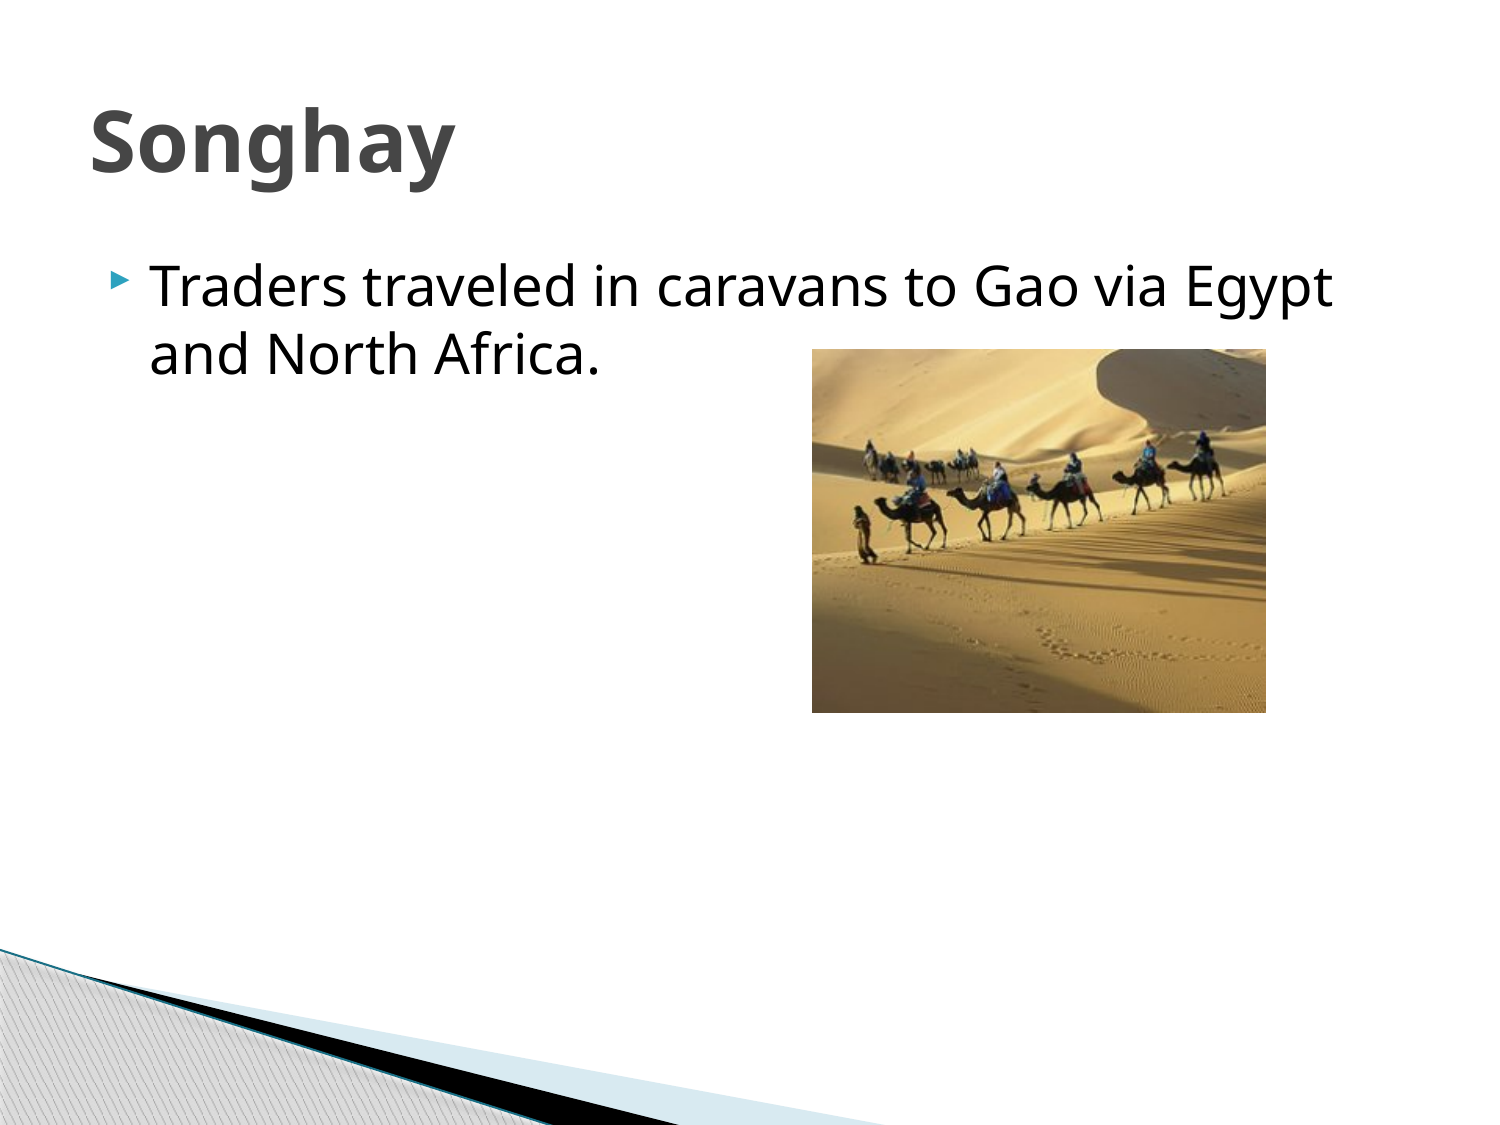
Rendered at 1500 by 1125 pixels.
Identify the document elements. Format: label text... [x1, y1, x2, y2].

picture [812, 349, 1266, 713]
list Traders traveled in caravans to Gao via Egypt and North Africa. [75, 243, 1425, 986]
title Songhay [75, 45, 1425, 233]
